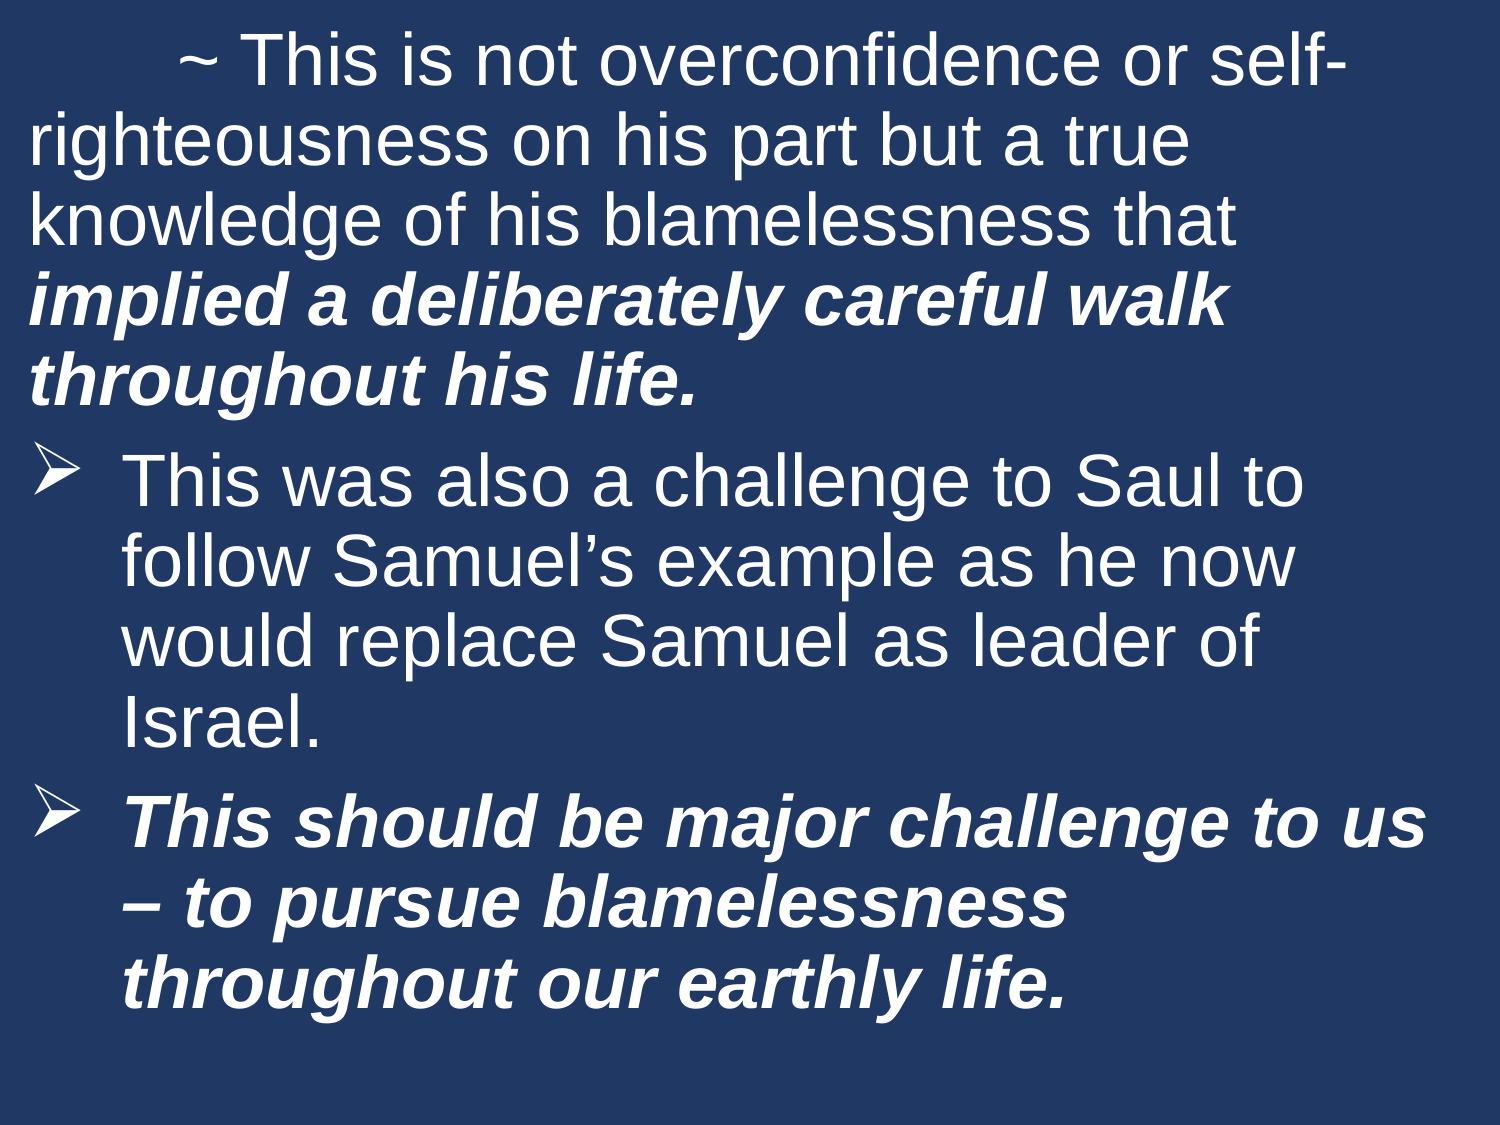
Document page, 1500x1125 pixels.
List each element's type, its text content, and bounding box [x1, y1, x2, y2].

subtitle ~ This is not overconfidence or self- righteousness on his part but a true knowledge of his blamelessness that implied a deliberately careful walk throughout his life. This was also a challenge to Saul to follow Samuel’s example as he now would replace Samuel as leader of Israel. This should be major challenge to us – to pursue blamelessness throughout our earthly life. [13, 13, 1484, 1114]
